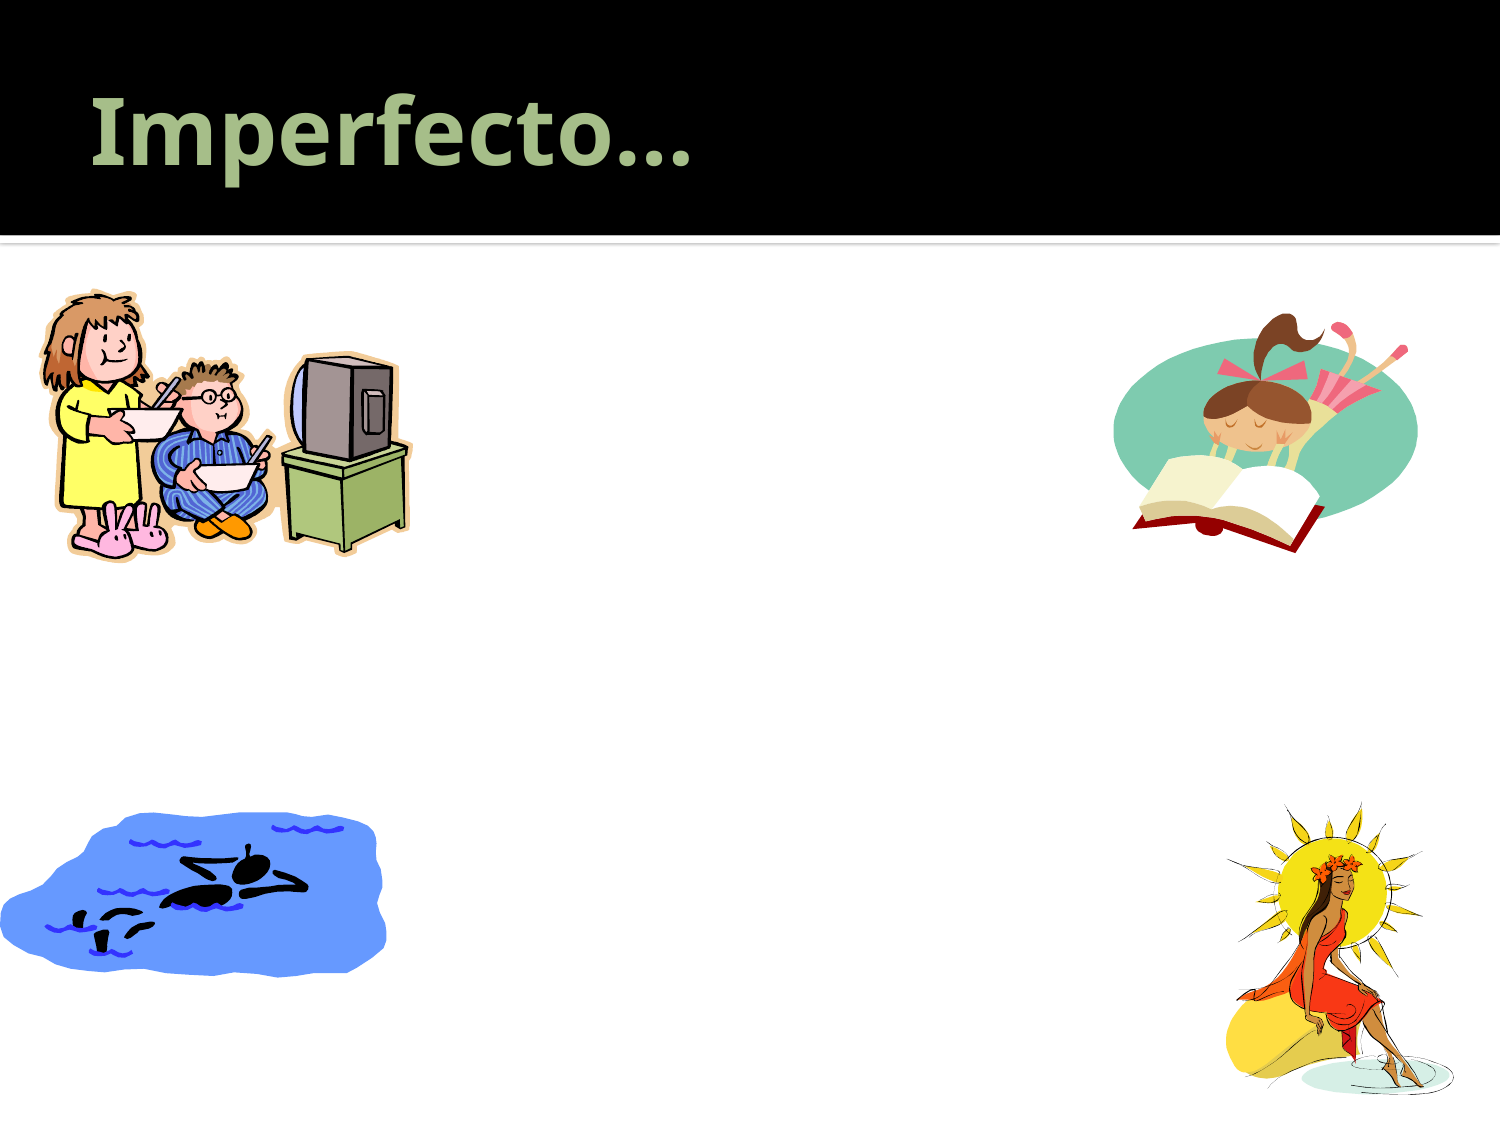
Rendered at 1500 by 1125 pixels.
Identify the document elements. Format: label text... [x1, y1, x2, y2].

title Imperfecto… [75, 25, 1425, 231]
picture [37, 287, 418, 569]
picture [1224, 799, 1455, 1096]
picture [1112, 312, 1419, 555]
picture [0, 812, 387, 978]
